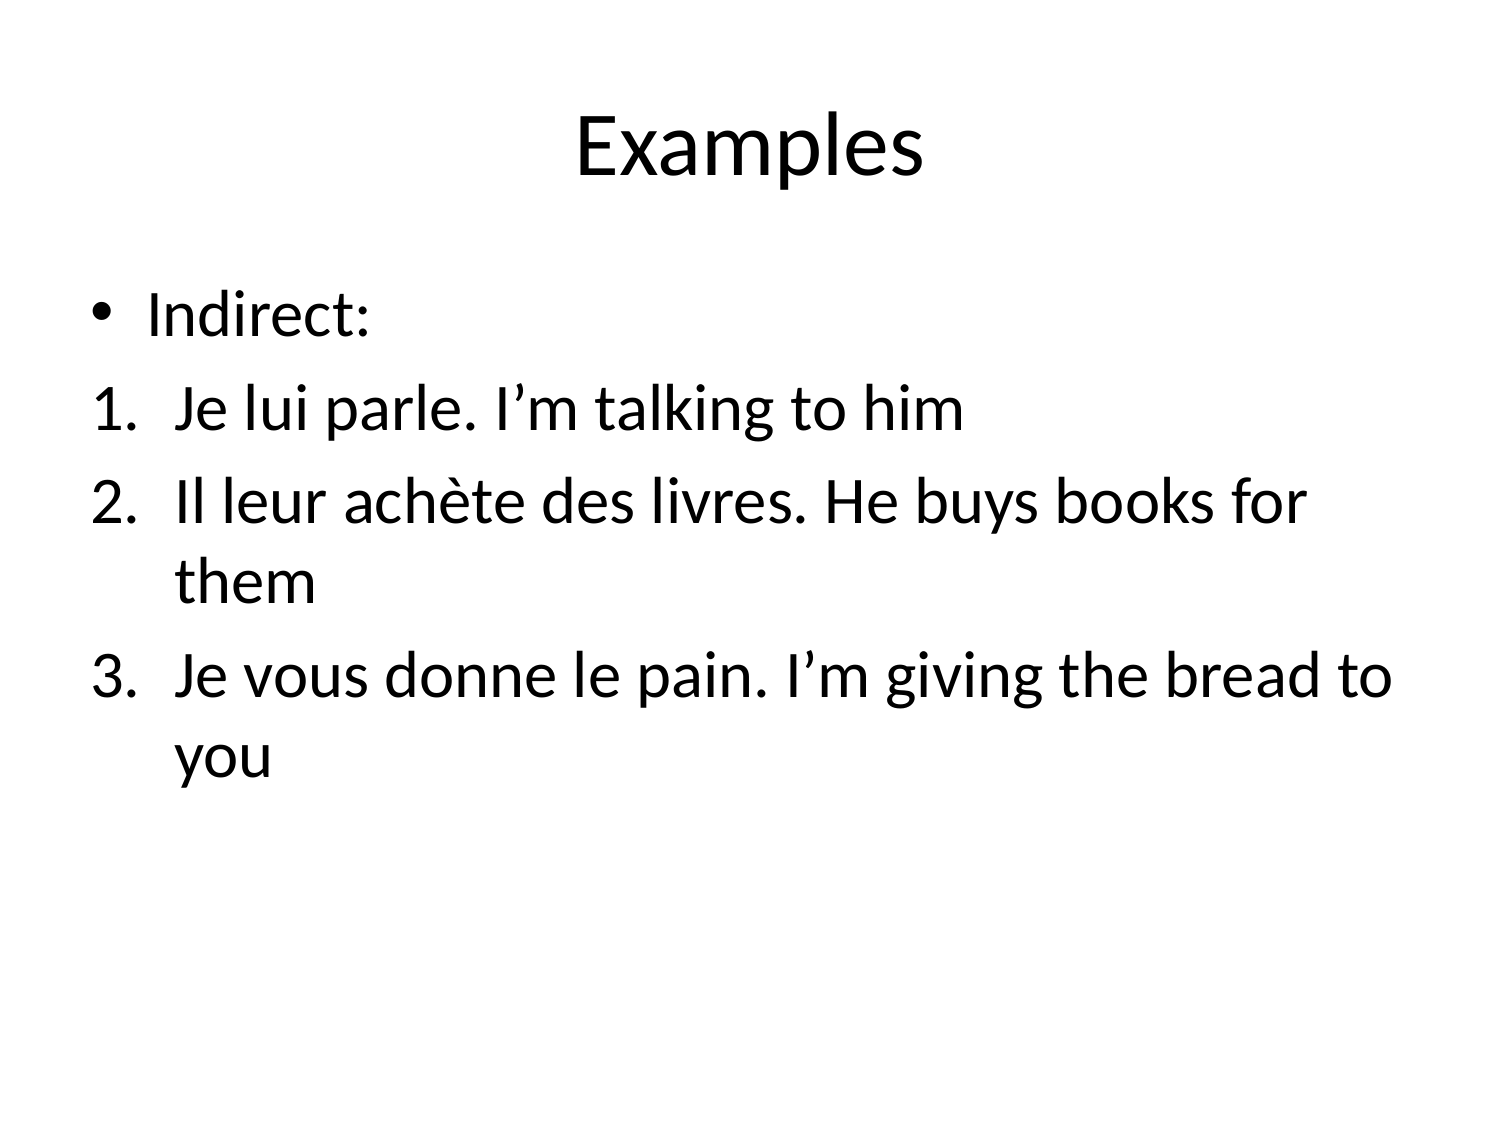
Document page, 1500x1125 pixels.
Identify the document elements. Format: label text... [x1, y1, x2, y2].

title Examples [75, 45, 1425, 233]
list Indirect: Je lui parle. I’m talking to him Il leur achète des livres. He buys books for them Je vous donne le pain. I’m giving the bread to you [75, 262, 1425, 1005]
